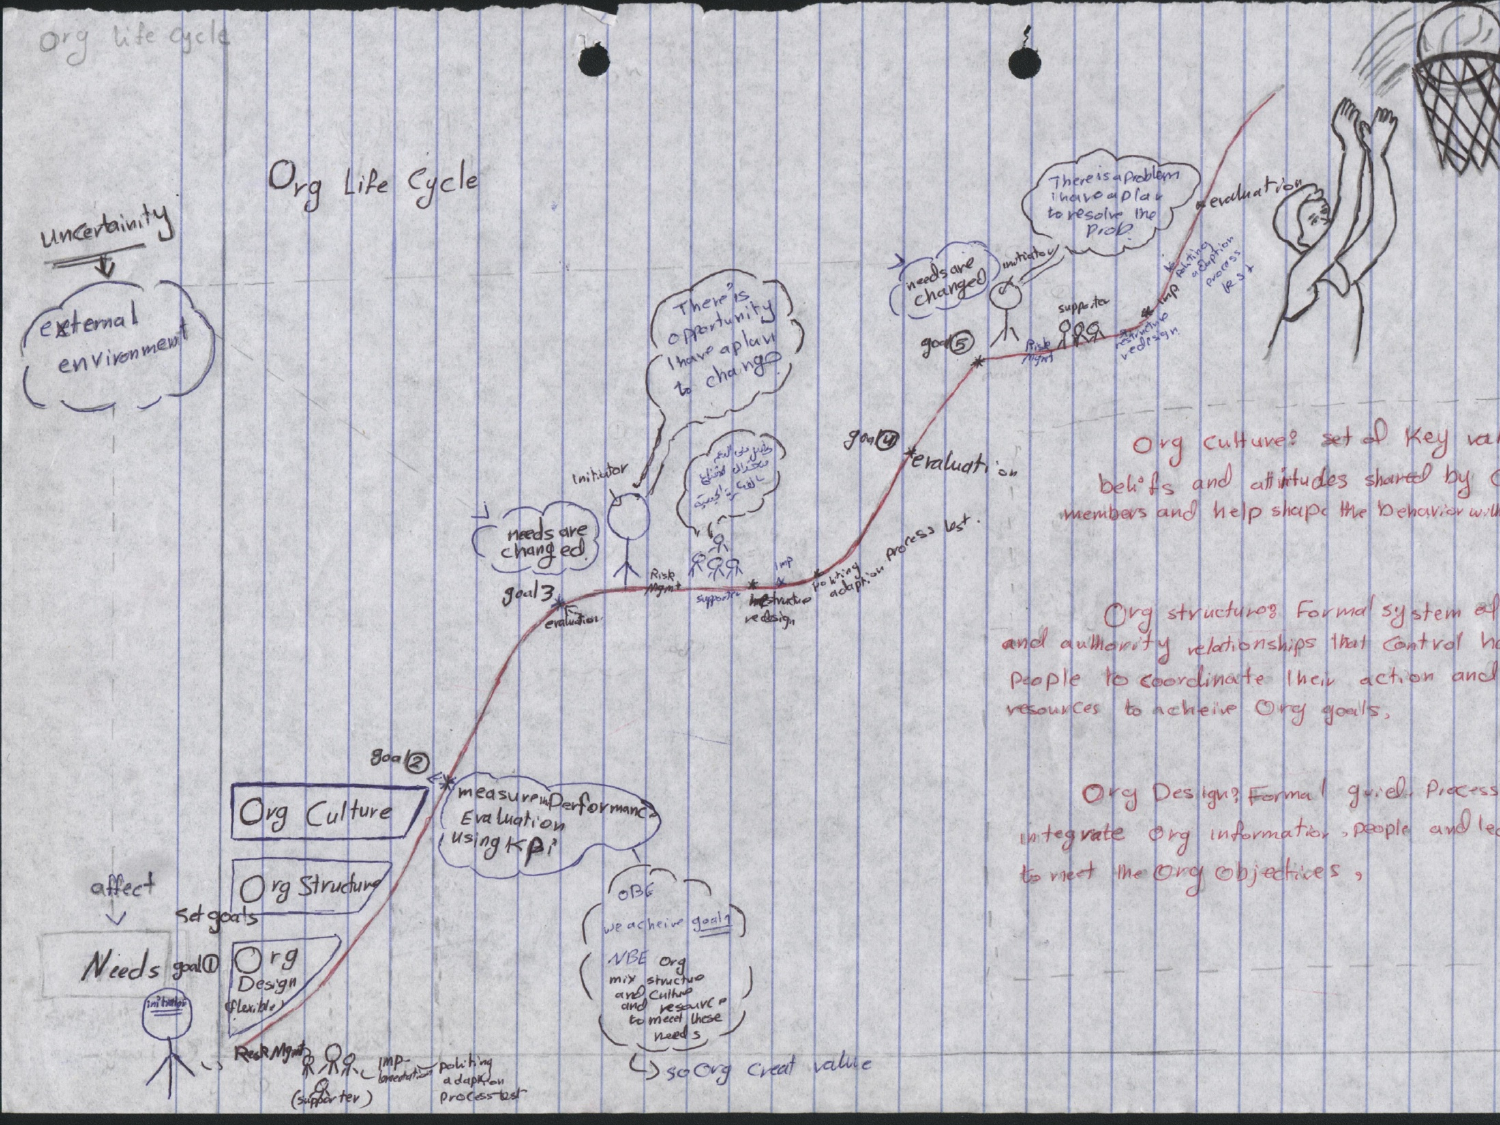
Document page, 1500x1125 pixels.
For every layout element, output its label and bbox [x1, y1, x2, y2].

list [0, 0, 1500, 1125]
